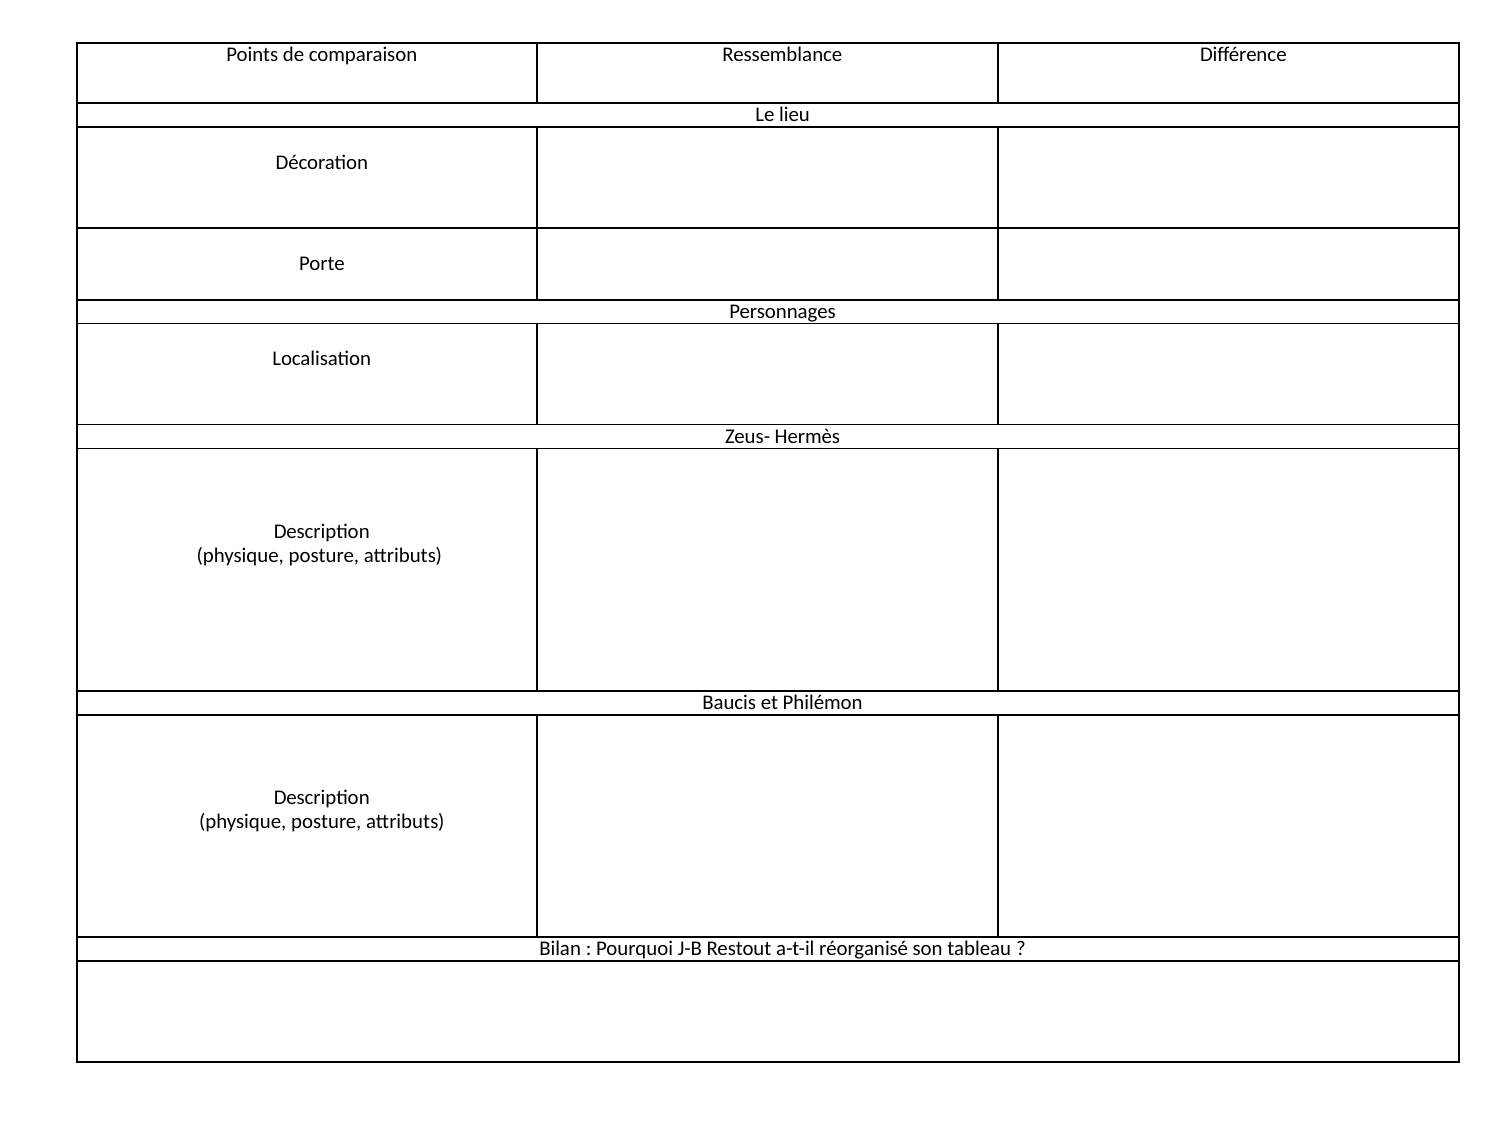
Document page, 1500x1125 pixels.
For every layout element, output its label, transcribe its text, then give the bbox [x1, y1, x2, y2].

table_cell Description (physique, posture, attributs) [78, 449, 536, 690]
table_header Différence [999, 44, 1458, 102]
table_cell [538, 716, 997, 936]
table_cell [538, 128, 997, 227]
table_cell [999, 449, 1458, 690]
table_cell Description (physique, posture, attributs) [78, 716, 536, 936]
table_cell Décoration [78, 128, 536, 227]
table_cell Le lieu [78, 104, 1458, 126]
table_header Points de comparaison [78, 44, 536, 102]
table_cell [999, 229, 1458, 299]
table_cell Baucis et Philémon [78, 692, 1458, 714]
table_cell Personnages [78, 301, 1458, 323]
table_cell [999, 324, 1458, 424]
table_cell Bilan : Pourquoi J-B Restout a-t-il réorganisé son tableau ? [78, 938, 1458, 960]
table_header Ressemblance [538, 44, 997, 102]
table_cell [999, 128, 1458, 227]
table_cell Localisation [78, 324, 536, 424]
table_cell Zeus- Hermès [78, 425, 1458, 448]
table_cell [538, 324, 997, 424]
table_cell [538, 449, 997, 690]
table_cell Porte [78, 229, 536, 299]
table_cell [538, 229, 997, 299]
table_cell [78, 962, 1458, 1061]
table_cell [999, 716, 1458, 936]
